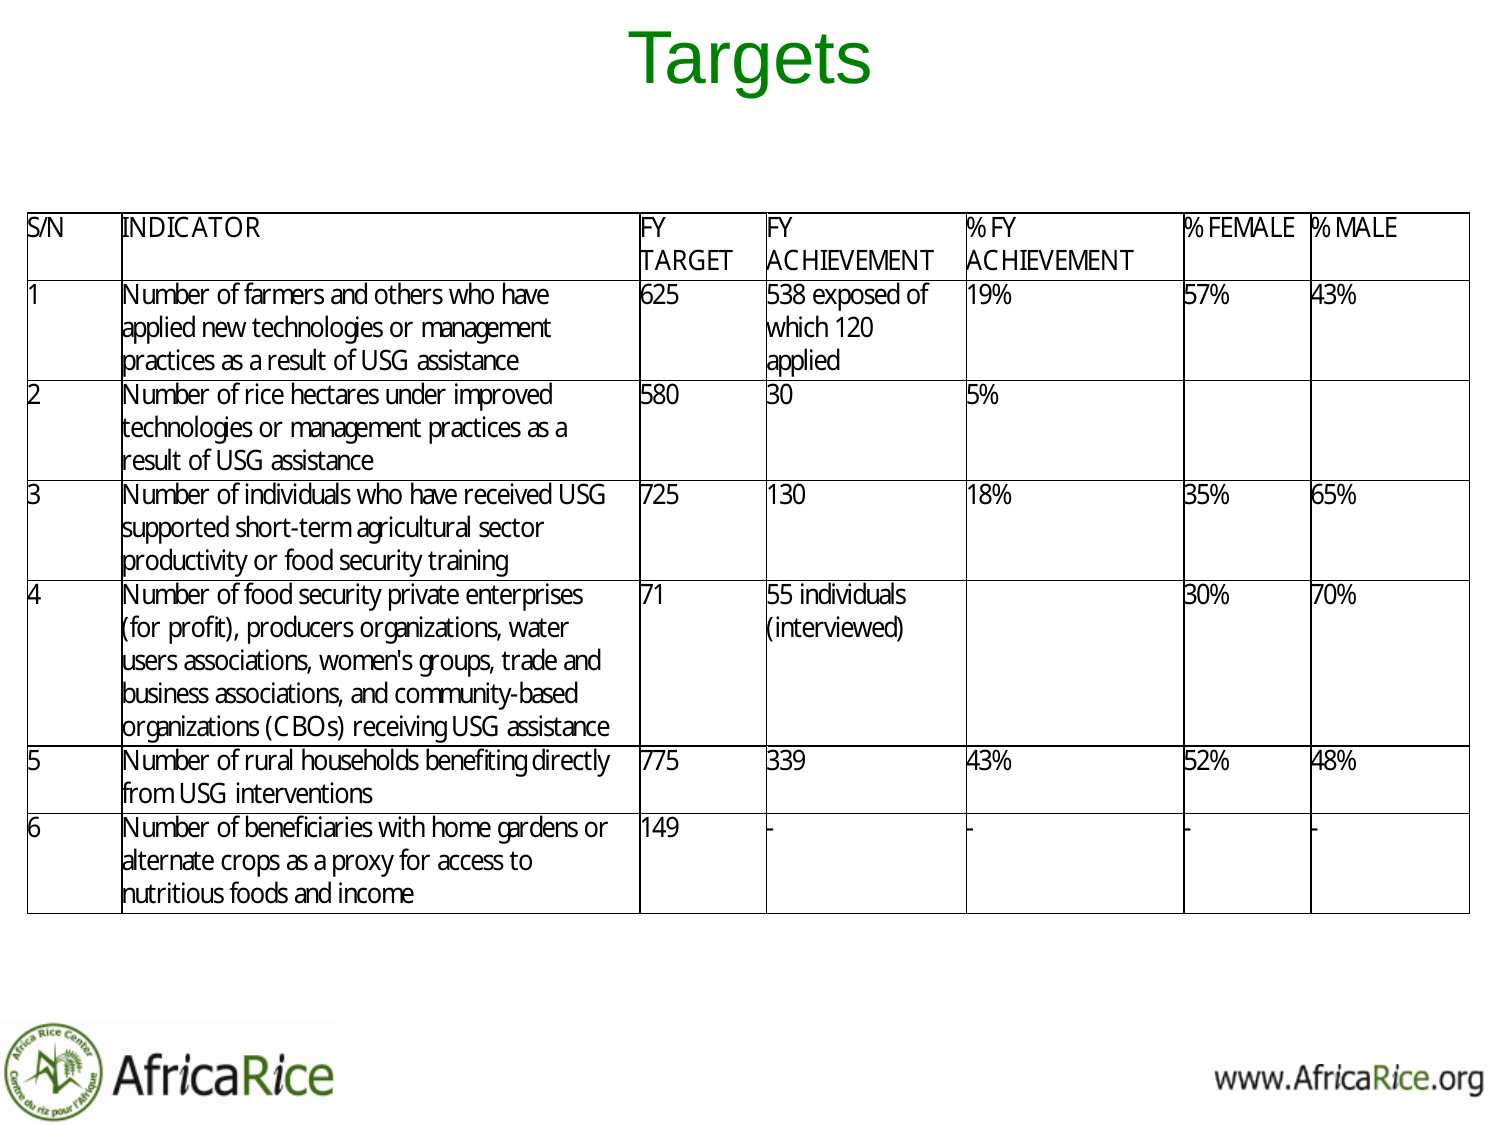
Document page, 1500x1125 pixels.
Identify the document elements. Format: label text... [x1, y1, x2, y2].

picture [0, 1020, 336, 1125]
title Targets [0, 7, 1500, 101]
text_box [3, 212, 1497, 988]
picture [1212, 1064, 1488, 1100]
